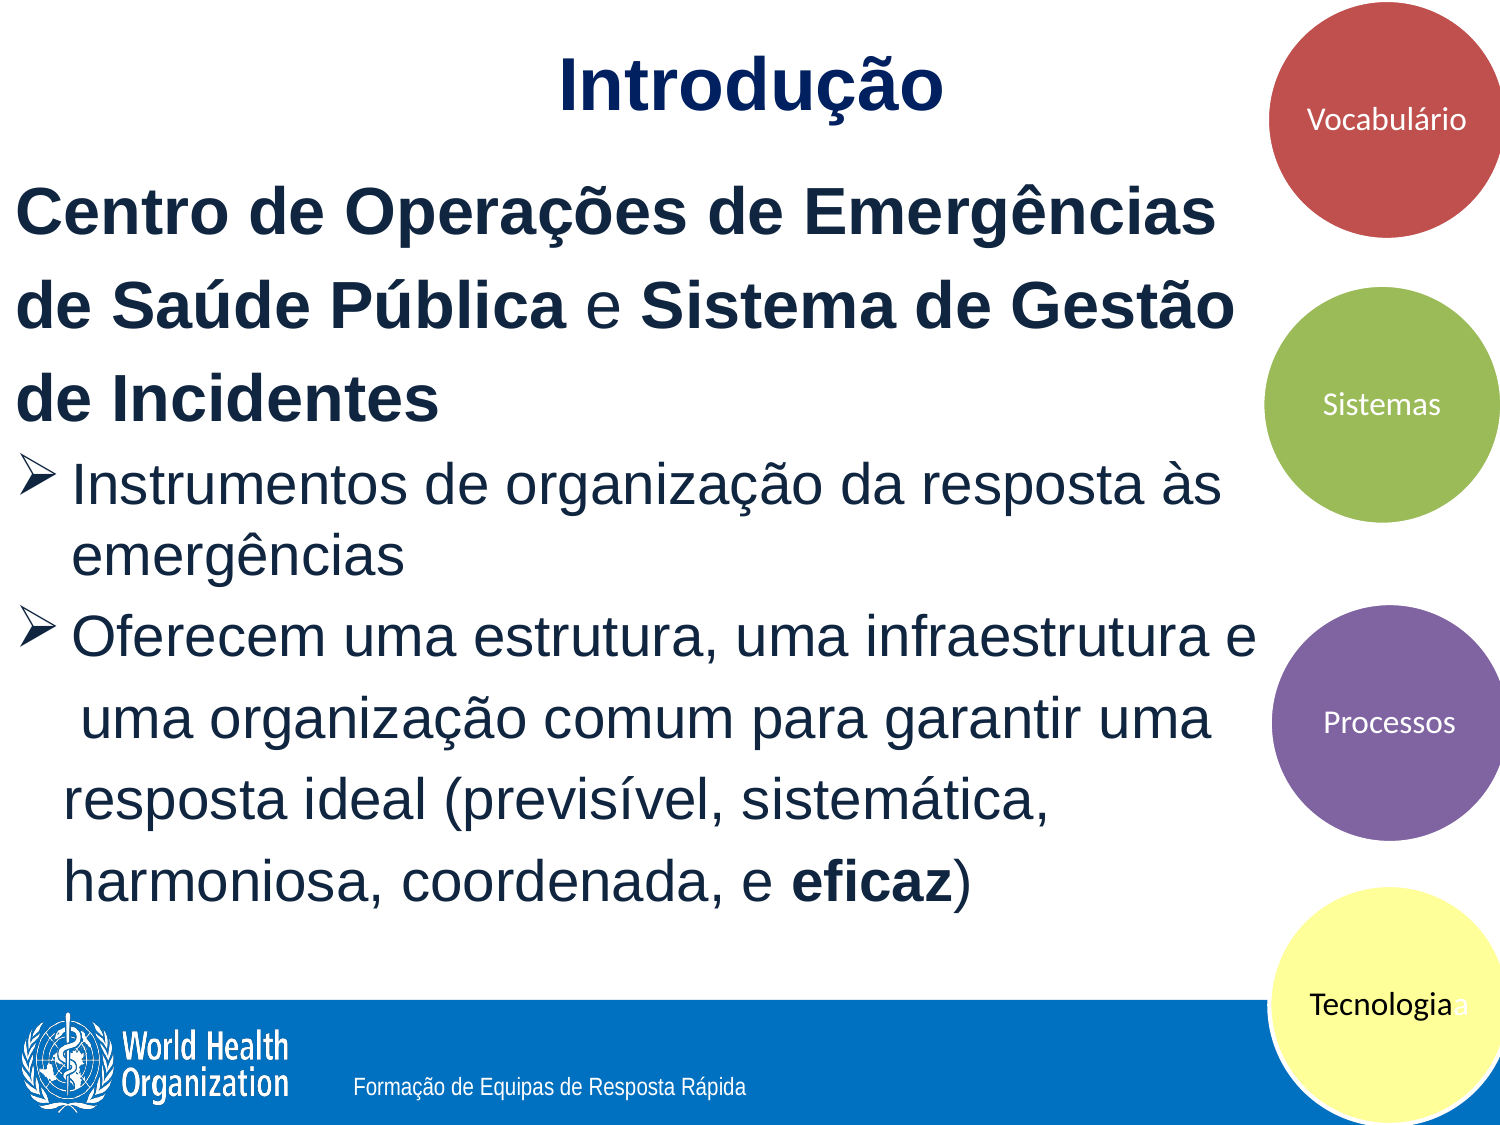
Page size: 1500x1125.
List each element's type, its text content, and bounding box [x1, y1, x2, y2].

list Centro de Operações de Emergências de Saúde Pública e Sistema de Gestão de Incidentes Instrumentos de organização da resposta às emergências Oferecem uma estrutura, uma infraestrutura e uma organização comum para garantir uma resposta ideal (previsível, sistemática, harmoniosa, coordenada, e eficaz) [0, 160, 1439, 1005]
title Introdução [76, 0, 1264, 160]
picture [21, 1012, 288, 1113]
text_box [1269, 884, 1500, 1125]
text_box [1266, 0, 1500, 241]
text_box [1269, 602, 1500, 844]
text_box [1262, 284, 1500, 525]
